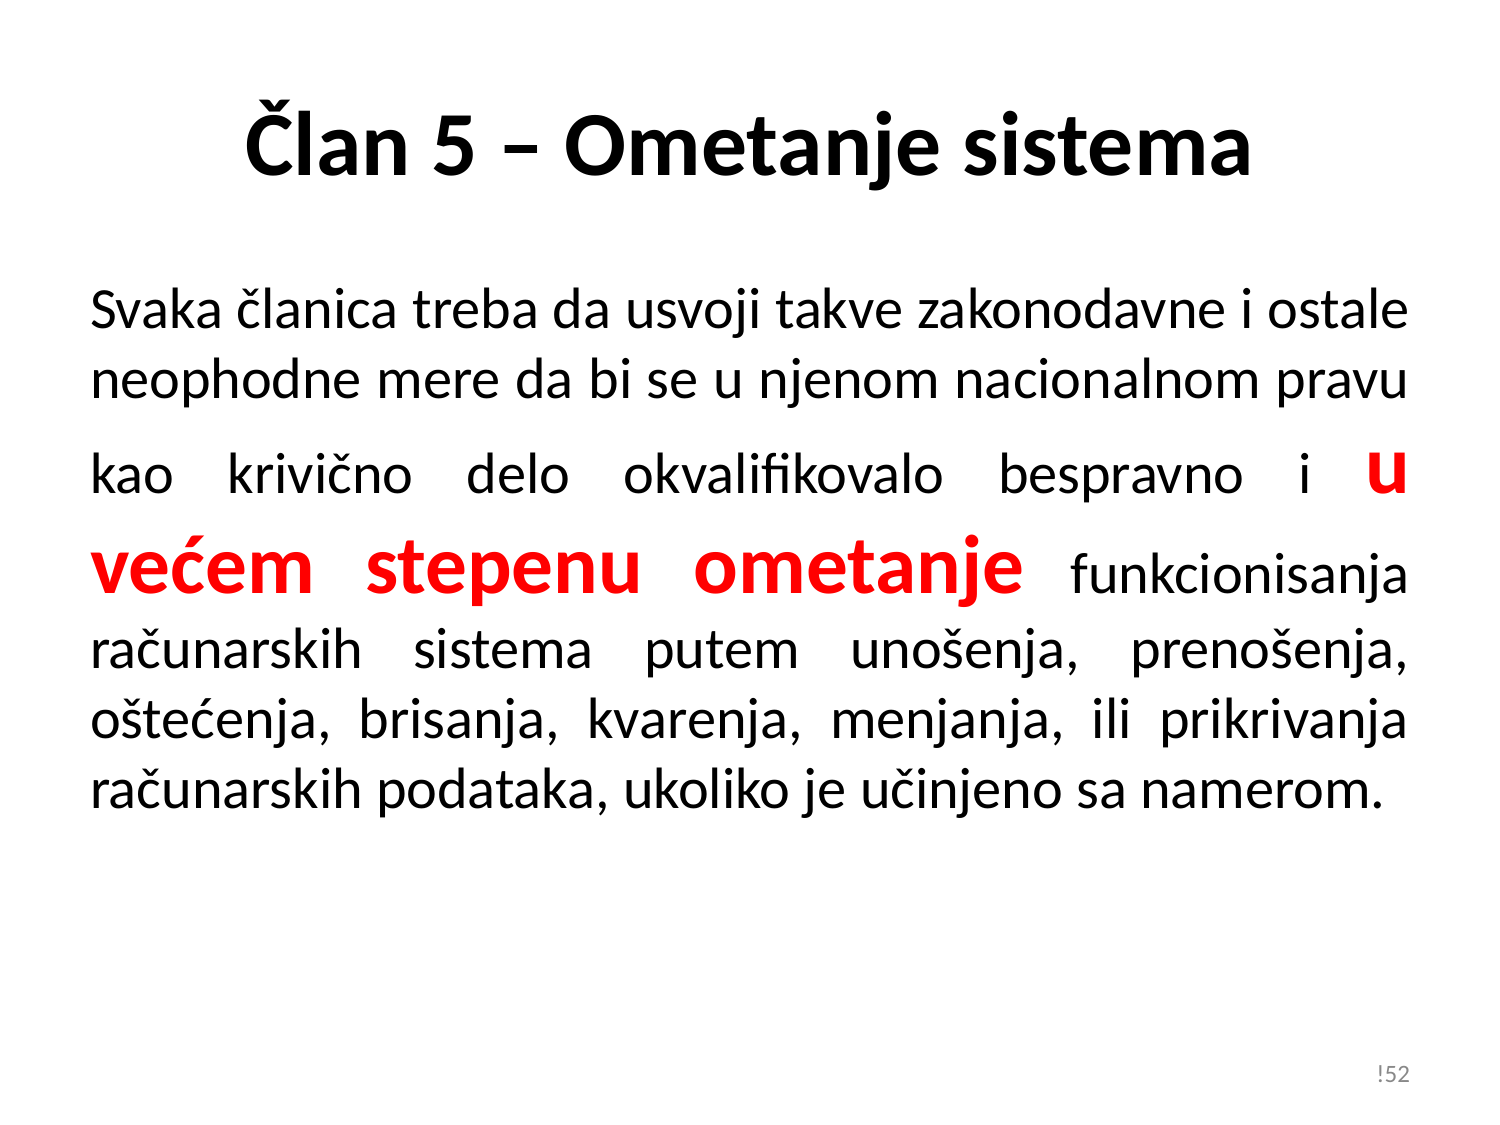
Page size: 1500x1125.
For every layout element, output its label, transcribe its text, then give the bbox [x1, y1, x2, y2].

slide_number !52 [1074, 1042, 1425, 1103]
title Član 5 – Ometanje sistema [74, 44, 1426, 233]
list Svaka članica treba da usvoji takve zakonodavne i ostale neophodne mere da bi se u njenom nacionalnom pravu kao krivično delo okvalifikovalo bespravno i u većem stepenu ometanje funkcionisanja računarskih sistema putem unošenja, prenošenja, oštećenja, brisanja, kvarenja, menjanja, ili prikrivanja računarskih podataka, ukoliko je učinjeno sa namerom. [74, 262, 1426, 1006]
